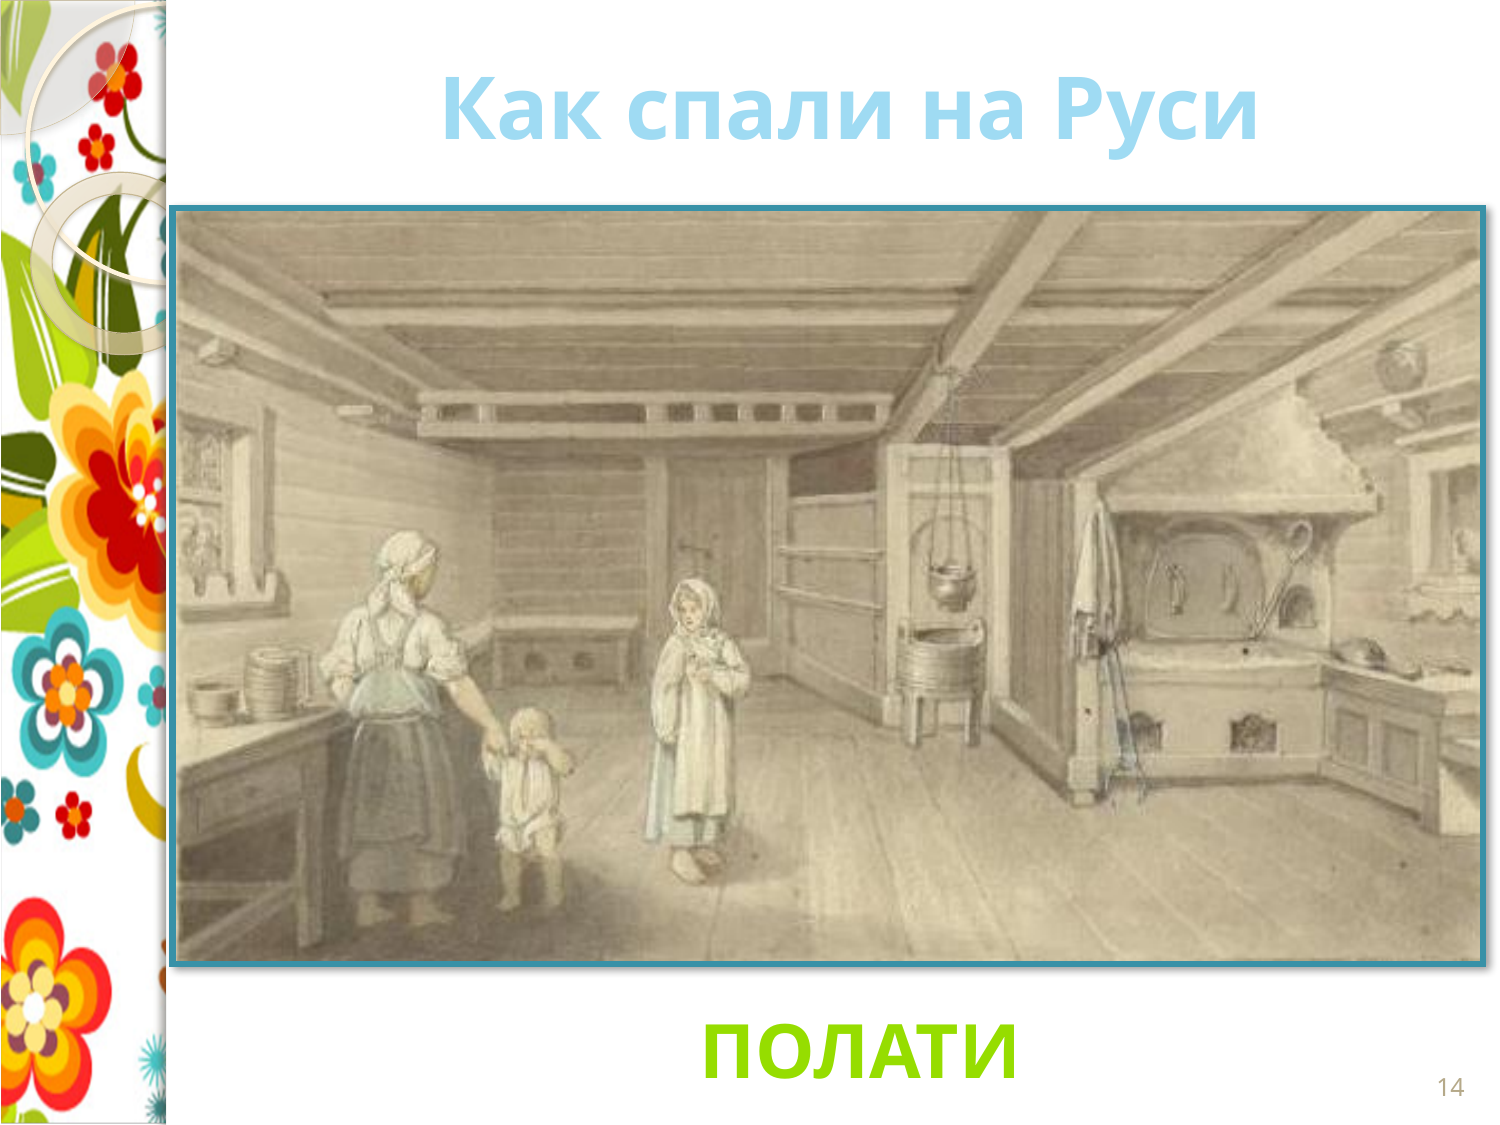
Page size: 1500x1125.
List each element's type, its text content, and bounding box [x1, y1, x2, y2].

picture [53, 241, 160, 332]
text_box Полати [684, 996, 1037, 1101]
picture [136, 0, 164, 4]
picture [0, 134, 166, 1125]
slide_number 14 [1413, 1034, 1488, 1113]
picture [32, 13, 160, 207]
picture [175, 210, 1481, 962]
picture [62, 195, 160, 280]
title Как спали на Руси [235, 45, 1466, 164]
